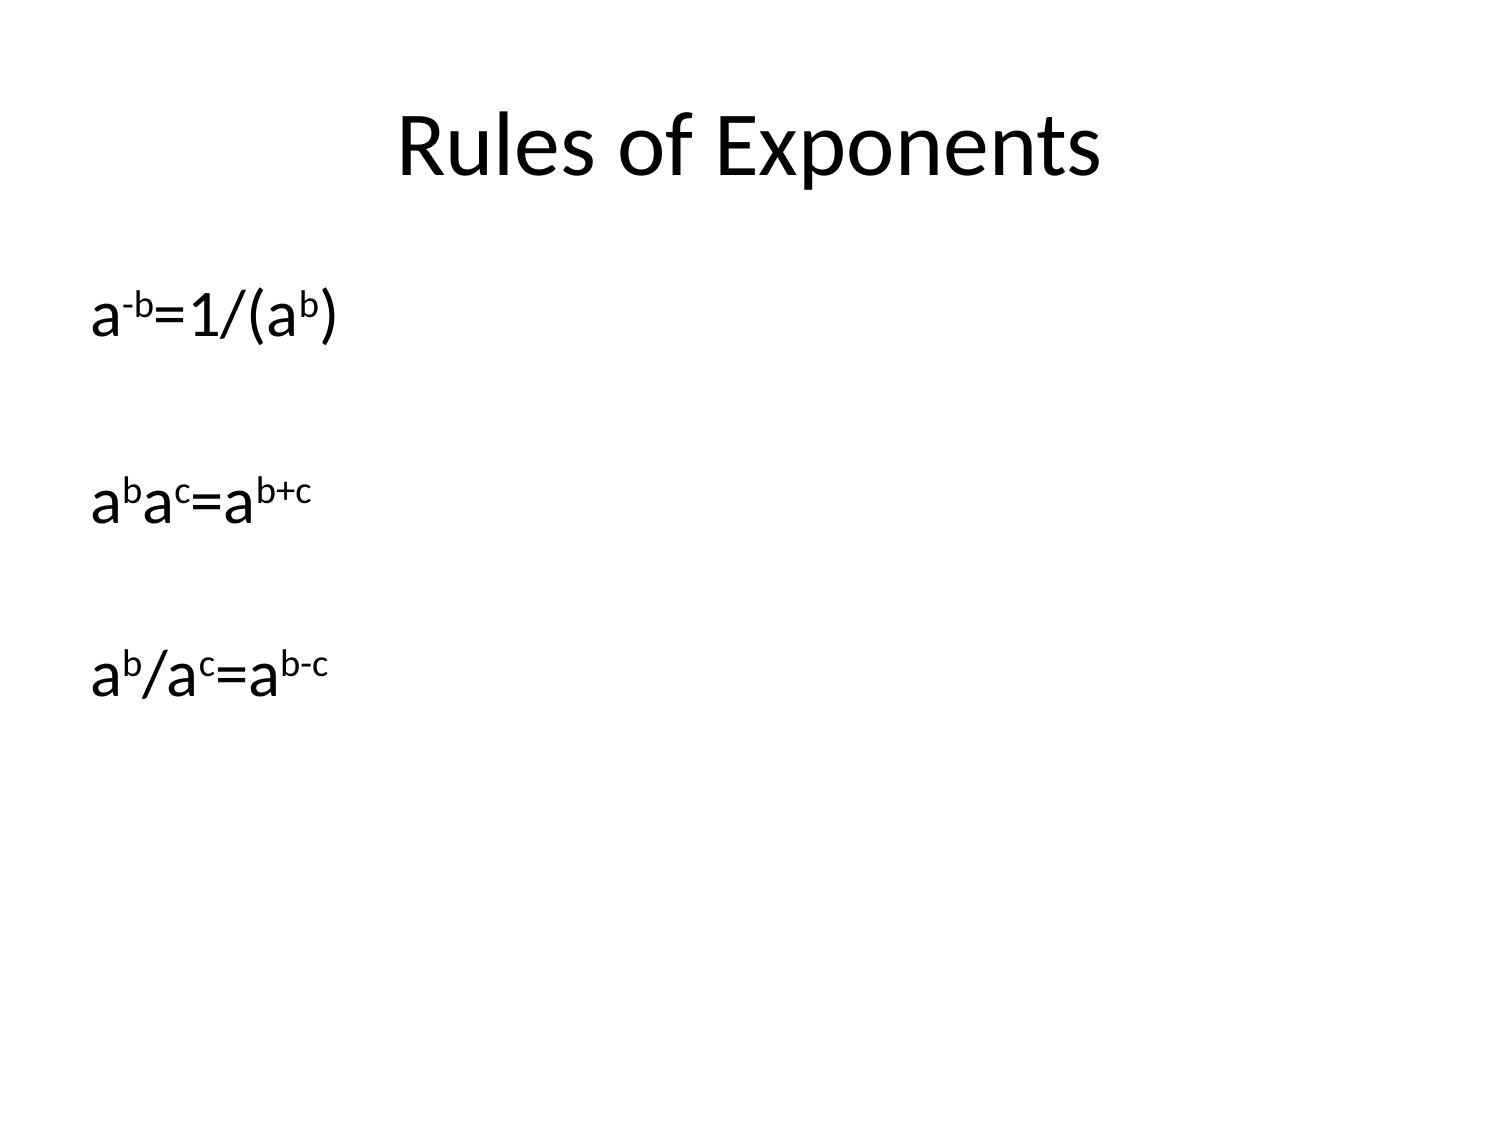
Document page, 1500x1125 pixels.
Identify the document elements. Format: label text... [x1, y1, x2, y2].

list a-b=1/(ab) abac=ab+c ab/ac=ab-c [75, 262, 1425, 1005]
title Rules of Exponents [75, 45, 1425, 233]
